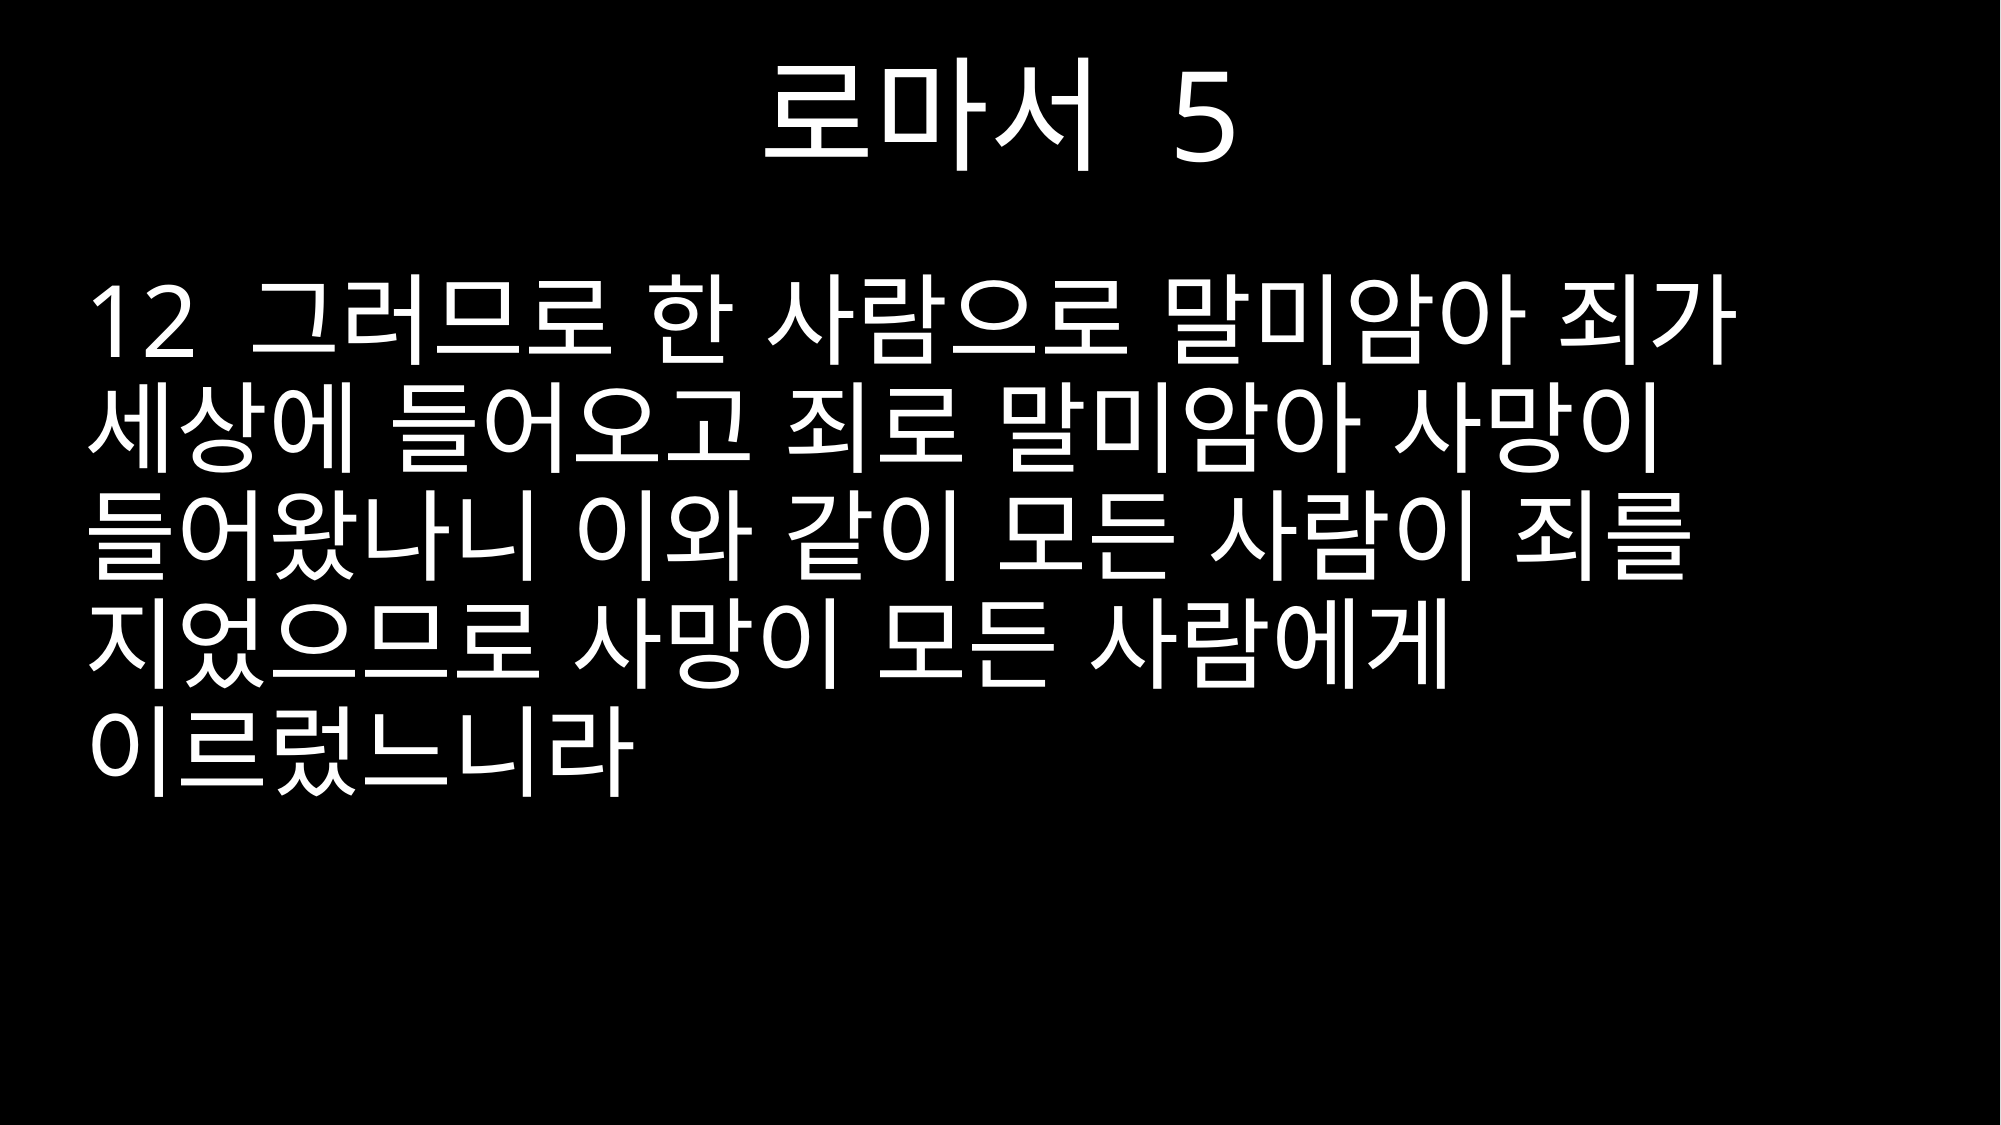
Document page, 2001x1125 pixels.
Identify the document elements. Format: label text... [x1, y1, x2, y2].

list 12 그러므로 한 사람으로 말미암아 죄가 세상에 들어오고 죄로 말미암아 사망이 들어왔나니 이와 같이 모든 사람이 죄를 지었으므로 사망이 모든 사람에게 이르렀느니라 [69, 263, 1953, 423]
footer 로마서 5 [0, 32, 2000, 192]
picture [0, 0, 2001, 1125]
